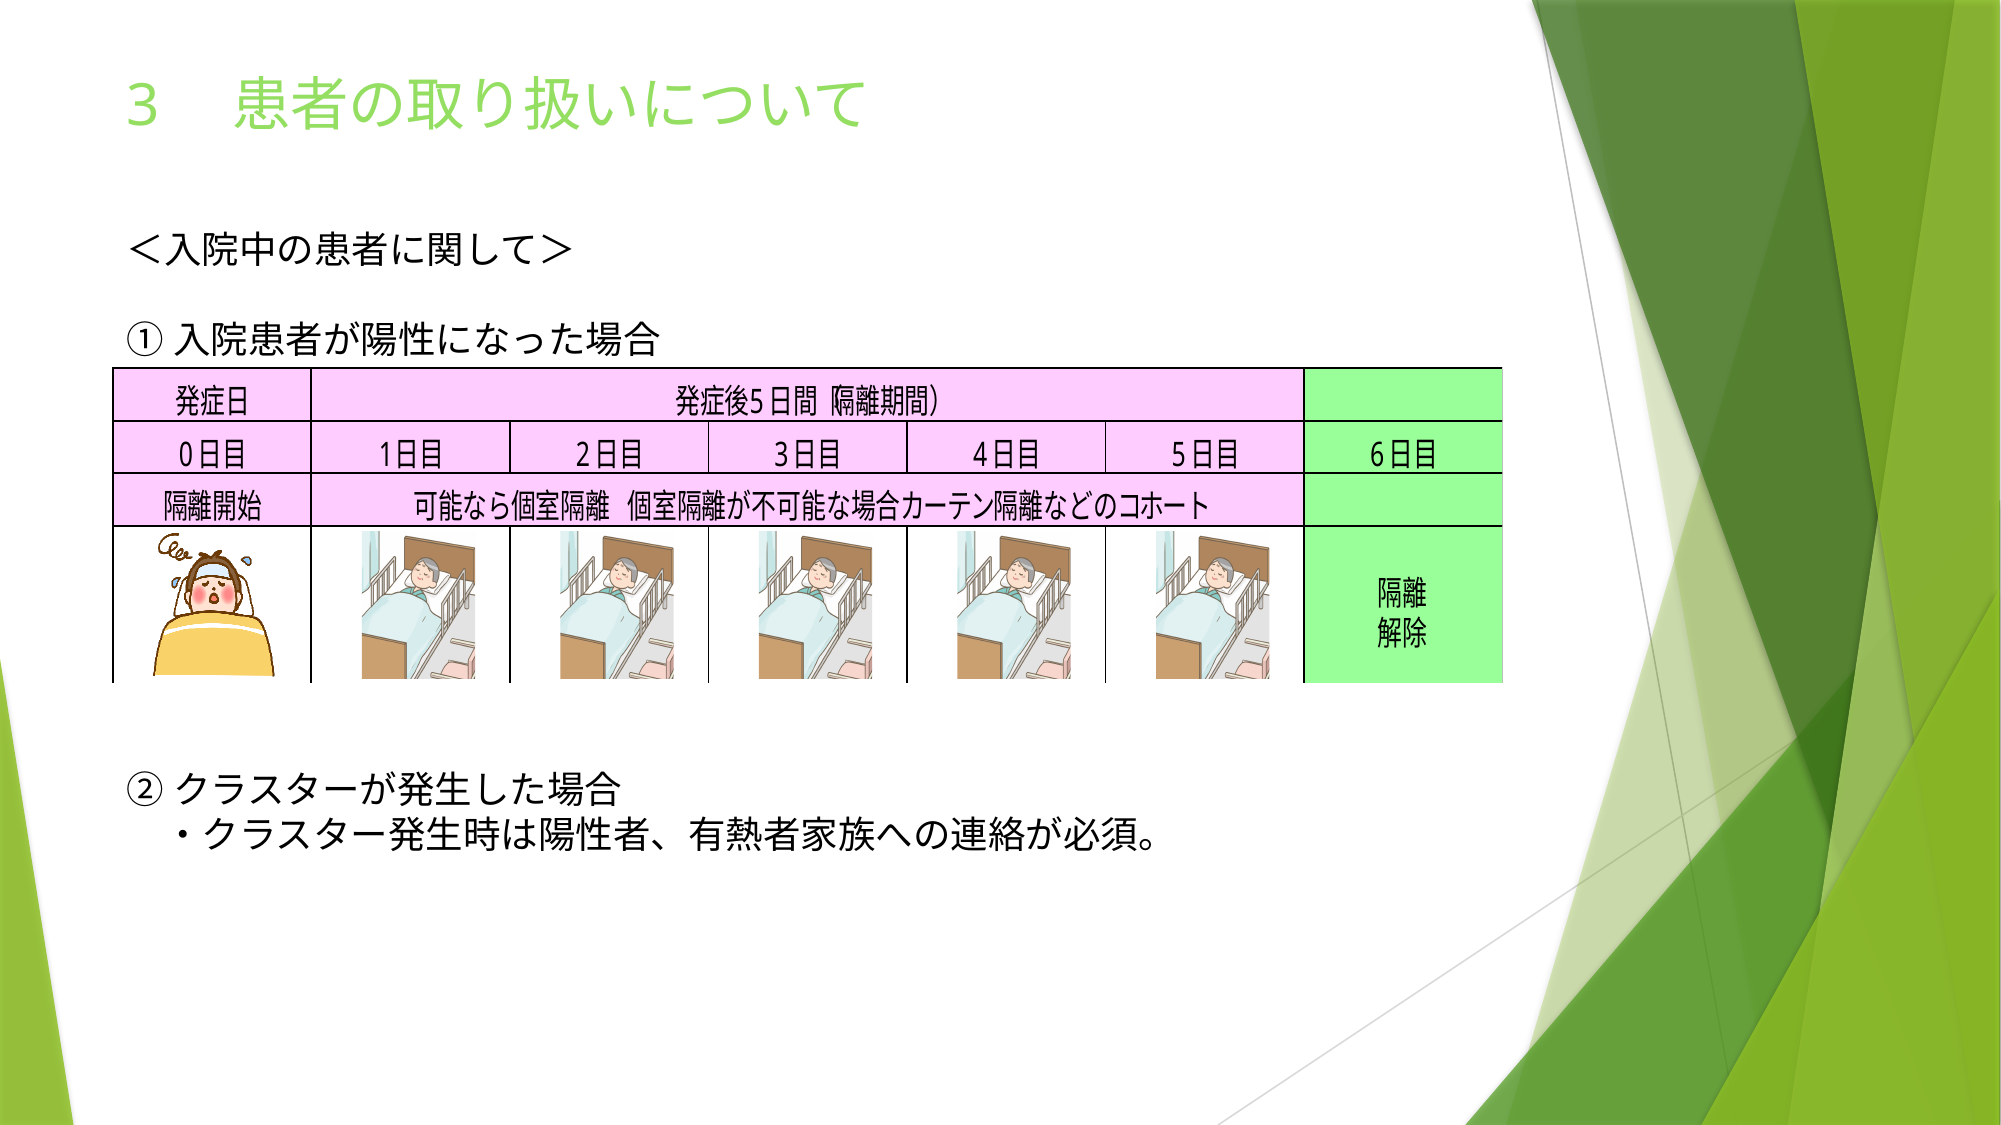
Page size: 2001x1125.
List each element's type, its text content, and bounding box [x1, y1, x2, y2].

picture [111, 366, 1505, 686]
text_box 3 患者の取り扱いについて ＜入院中の患者に関して＞ ①入院患者が陽性になった場合 ②クラスターが発生した場合 ・クラスター発生時は陽性者、有熱者家族への連絡が必須。 [111, 693, 1246, 864]
text_box 3 患者の取り扱いについて ＜入院中の患者に関して＞ ①入院患者が陽性になった場合 ②クラスターが発生した場合 ・クラスター発生時は陽性者、有熱者家族への連絡が必須。 [111, 59, 1246, 366]
